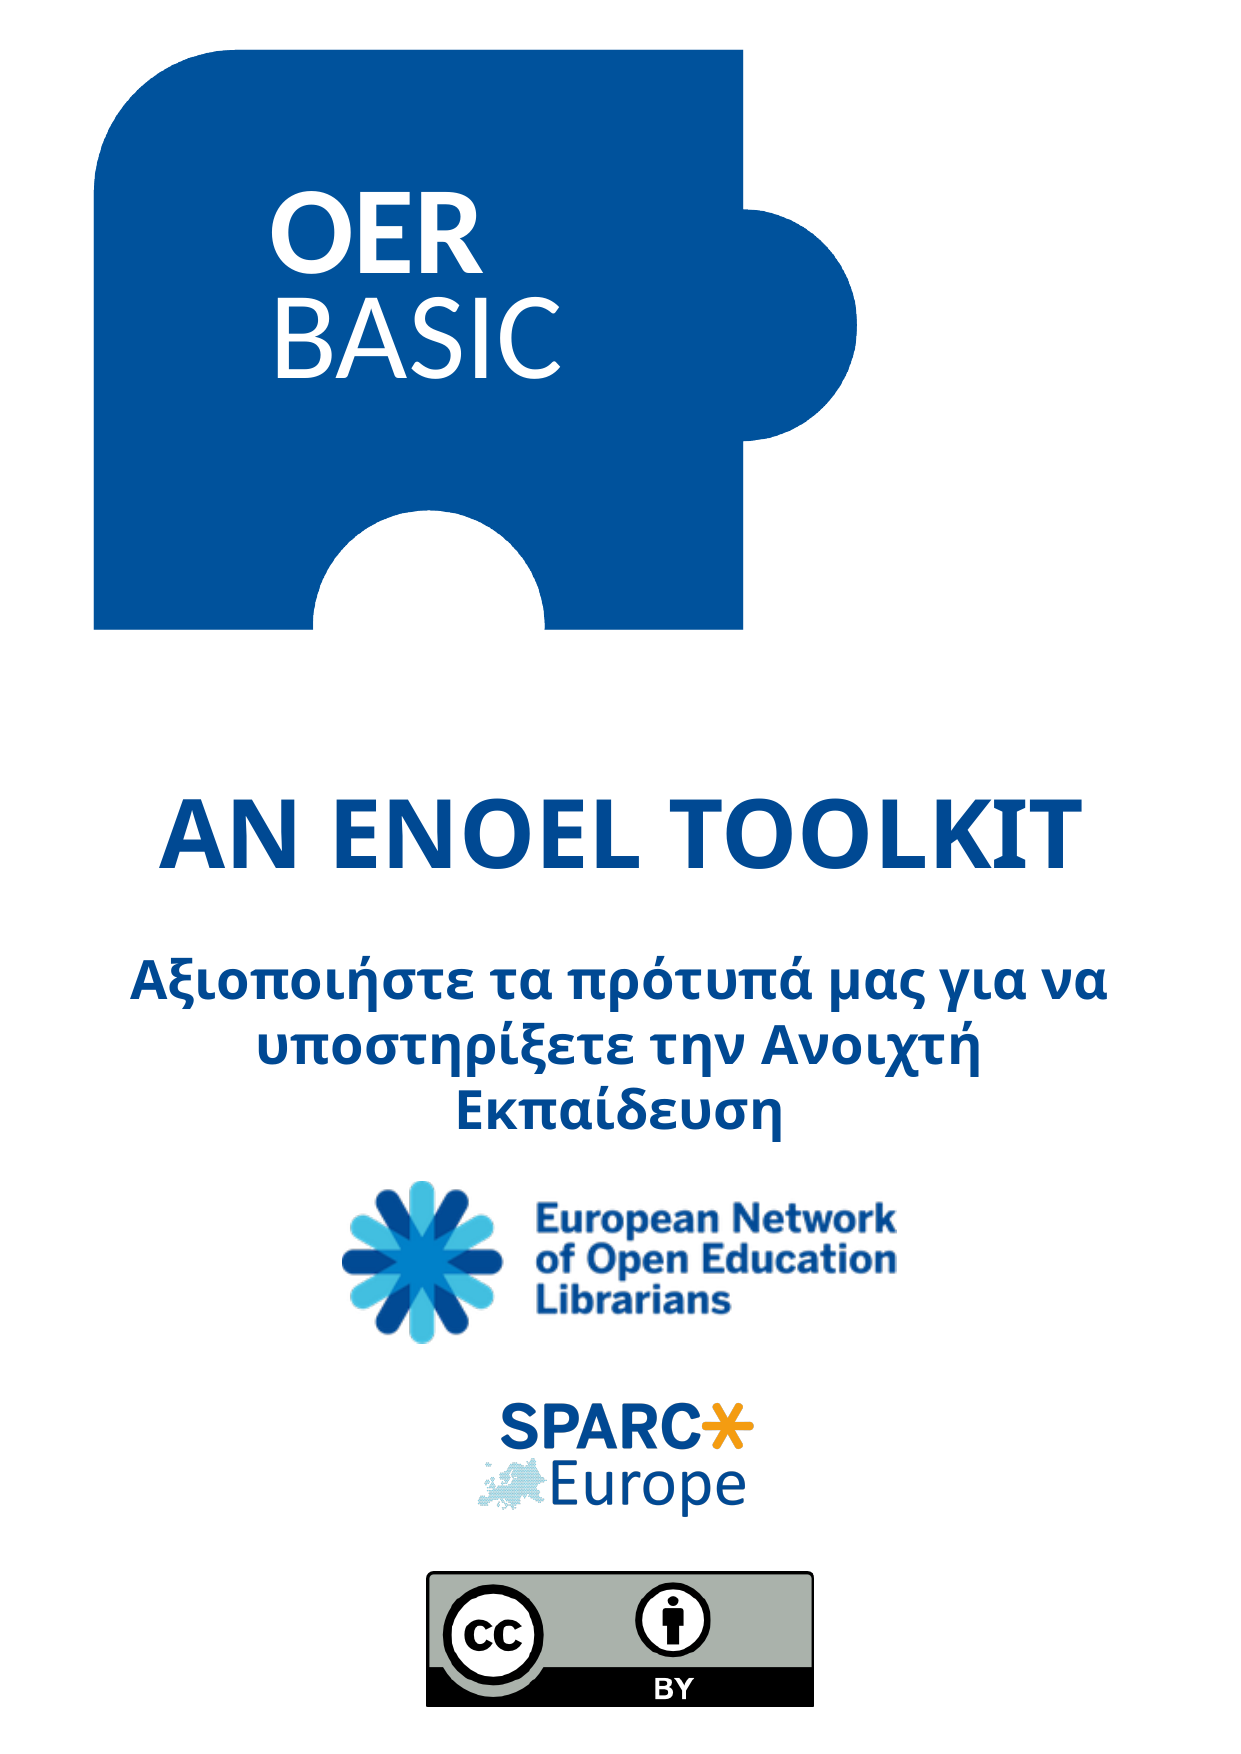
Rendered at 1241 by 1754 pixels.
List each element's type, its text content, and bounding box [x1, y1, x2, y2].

picture [342, 1181, 898, 1344]
text_box AN ENOEL TOOLKIT [144, 757, 1198, 903]
text_box Αξιοποιήστε τα πρότυπά μας για να υποστηρίξετε την Ανοιχτή Εκπαίδευση [93, 930, 1147, 1221]
picture [93, 49, 857, 630]
picture [475, 1359, 764, 1522]
picture [425, 1571, 815, 1708]
